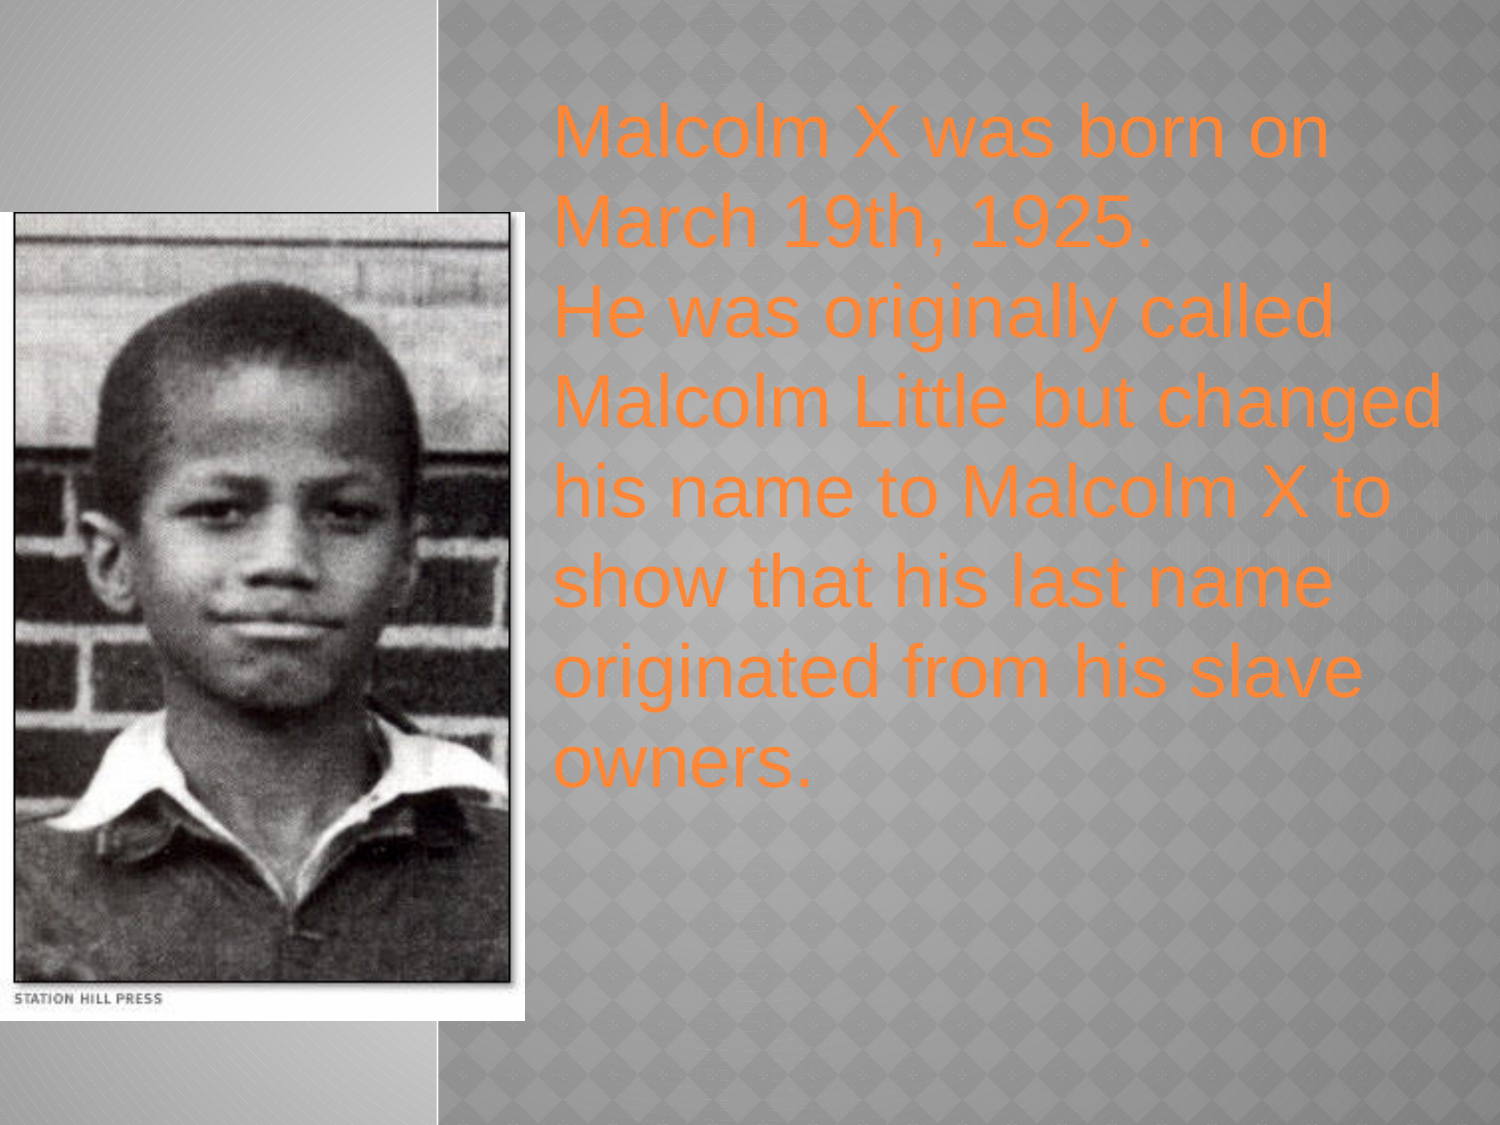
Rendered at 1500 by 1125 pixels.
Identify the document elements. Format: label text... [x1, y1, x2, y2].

text_box Malcolm X was born on March 19th, 1925. He was originally called Malcolm Little but changed his name to Malcolm X to show that his last name originated from his slave owners. [537, 74, 1500, 810]
picture [0, 211, 526, 1022]
text_box [530, 276, 537, 337]
